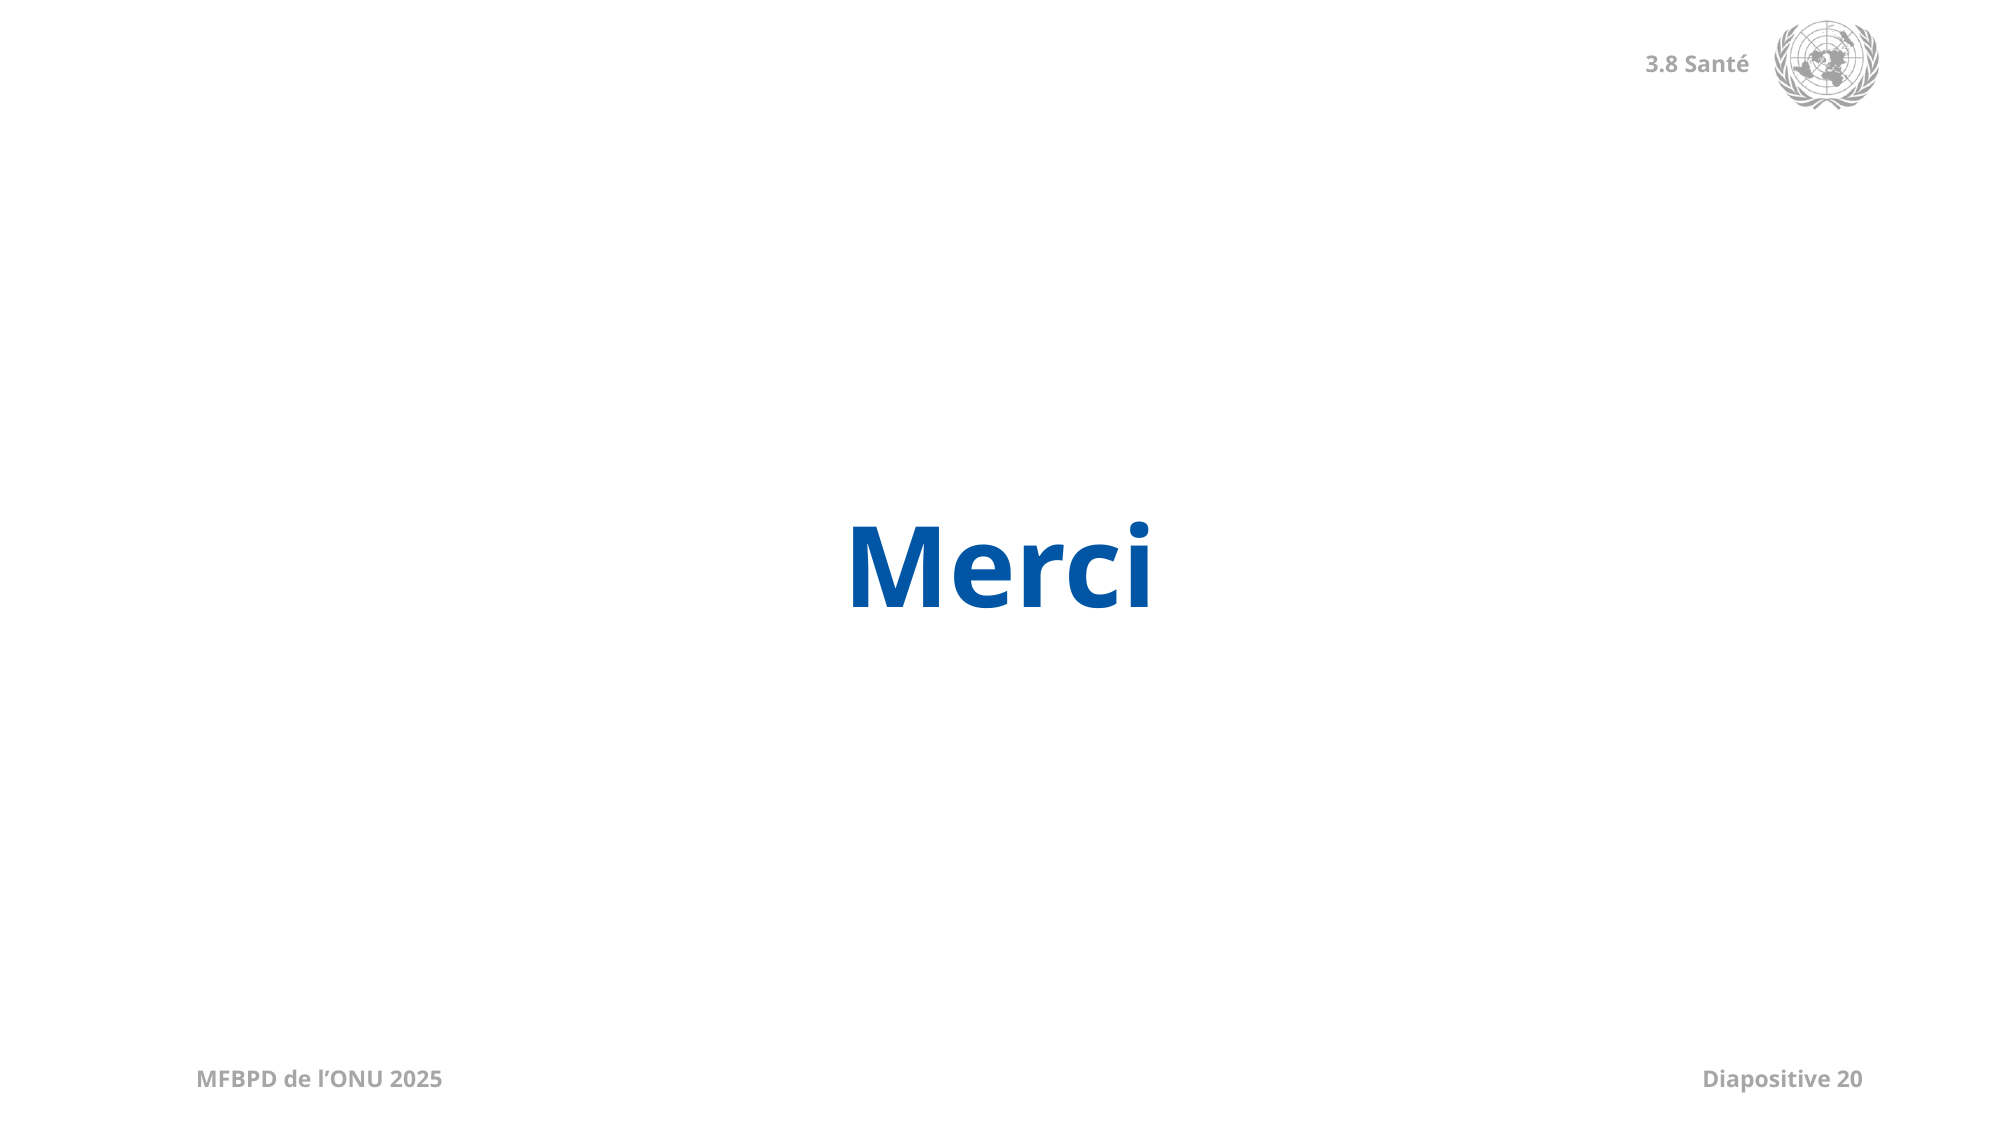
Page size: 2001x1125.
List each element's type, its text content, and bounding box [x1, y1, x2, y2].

text_box Merci [249, 487, 1750, 638]
